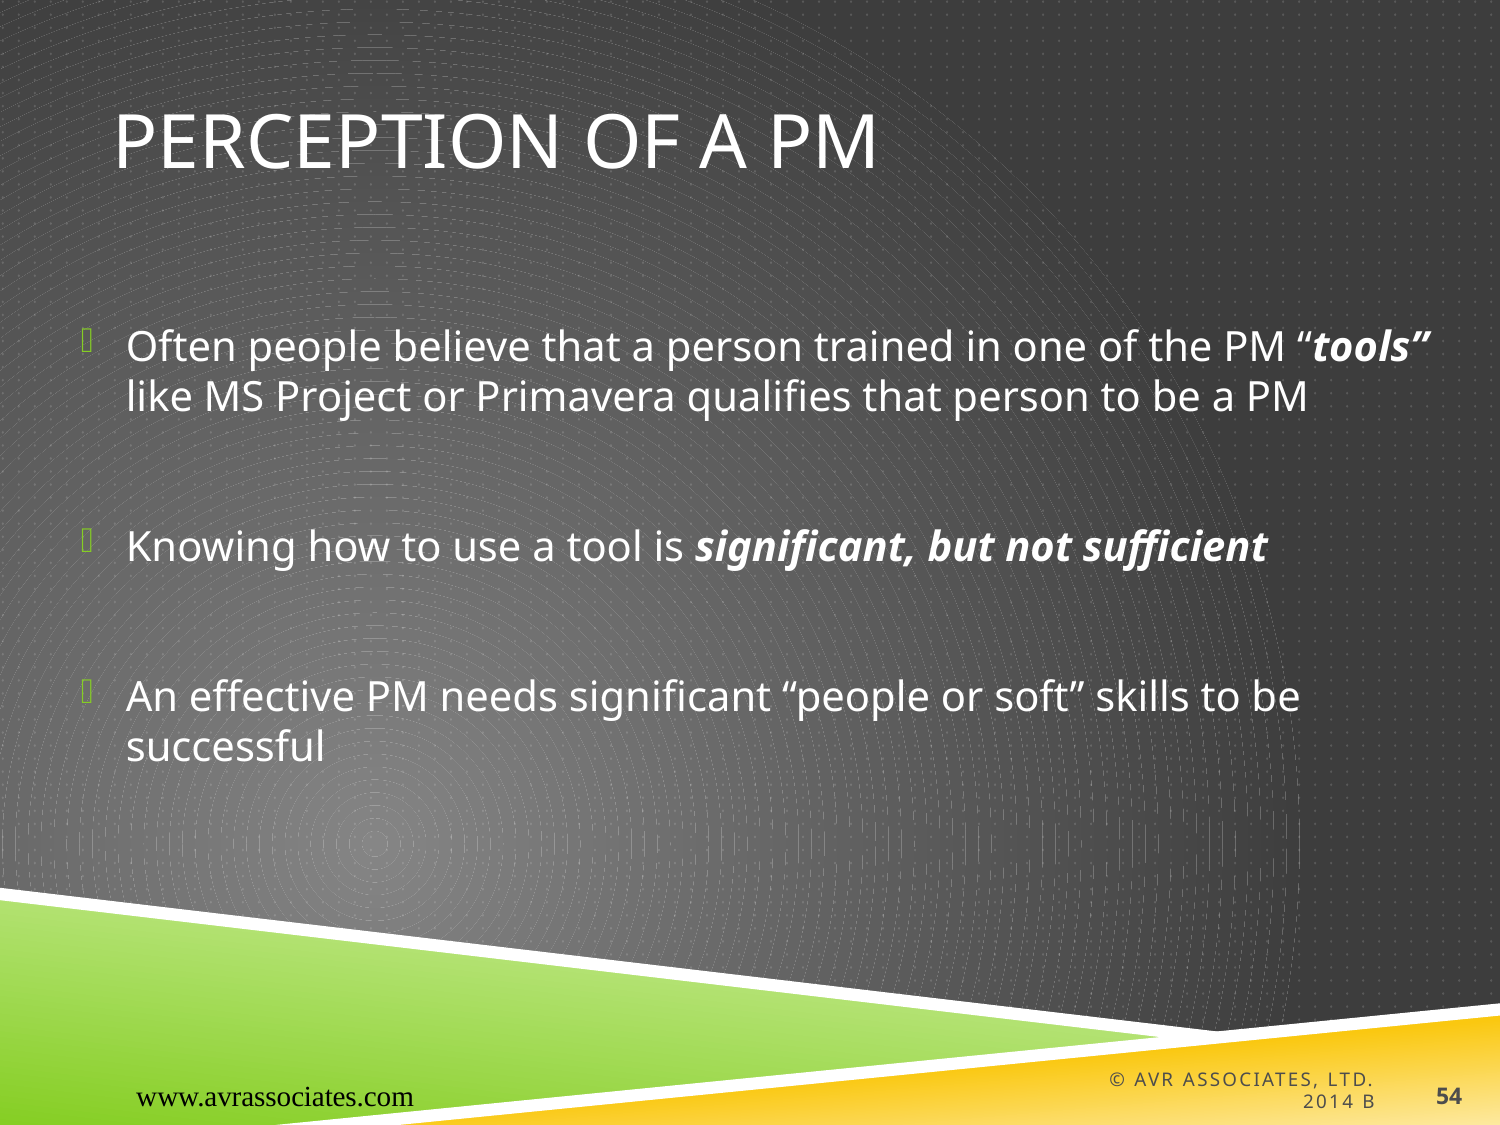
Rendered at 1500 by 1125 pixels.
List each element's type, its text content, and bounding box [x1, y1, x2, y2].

title Perception of a PM [112, 45, 1388, 233]
slide_number © AVR Associates, Ltd. 2014 B [1050, 1052, 1375, 1113]
footer www.avrassociates.com [37, 1052, 513, 1113]
slide_number 54 [1387, 1052, 1463, 1113]
list Often people believe that a person trained in one of the PM “tools” like MS Project or Primavera qualifies that person to be a PM Knowing how to use a tool is significant, but not sufficient An effective PM needs significant “people or soft” skills to be successful [69, 311, 1450, 980]
